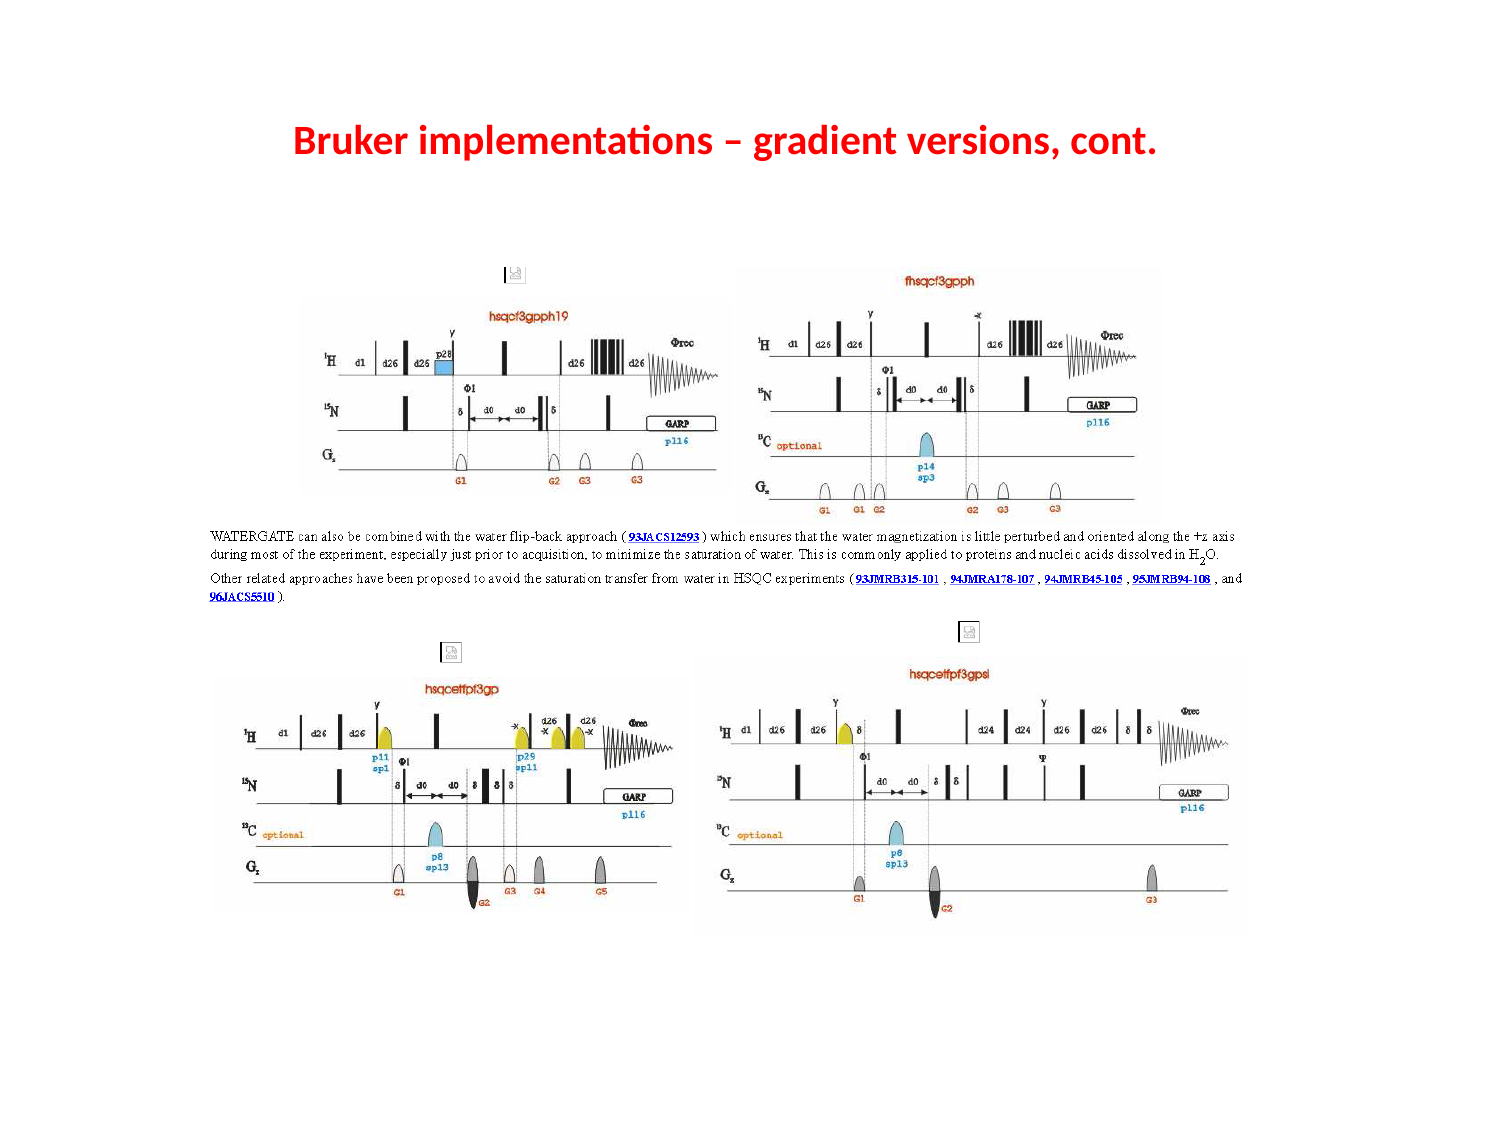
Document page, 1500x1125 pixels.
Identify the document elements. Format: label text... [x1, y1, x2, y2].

picture [156, 266, 1264, 952]
text_box Bruker implementations – gradient versions, cont. [152, 105, 1299, 170]
